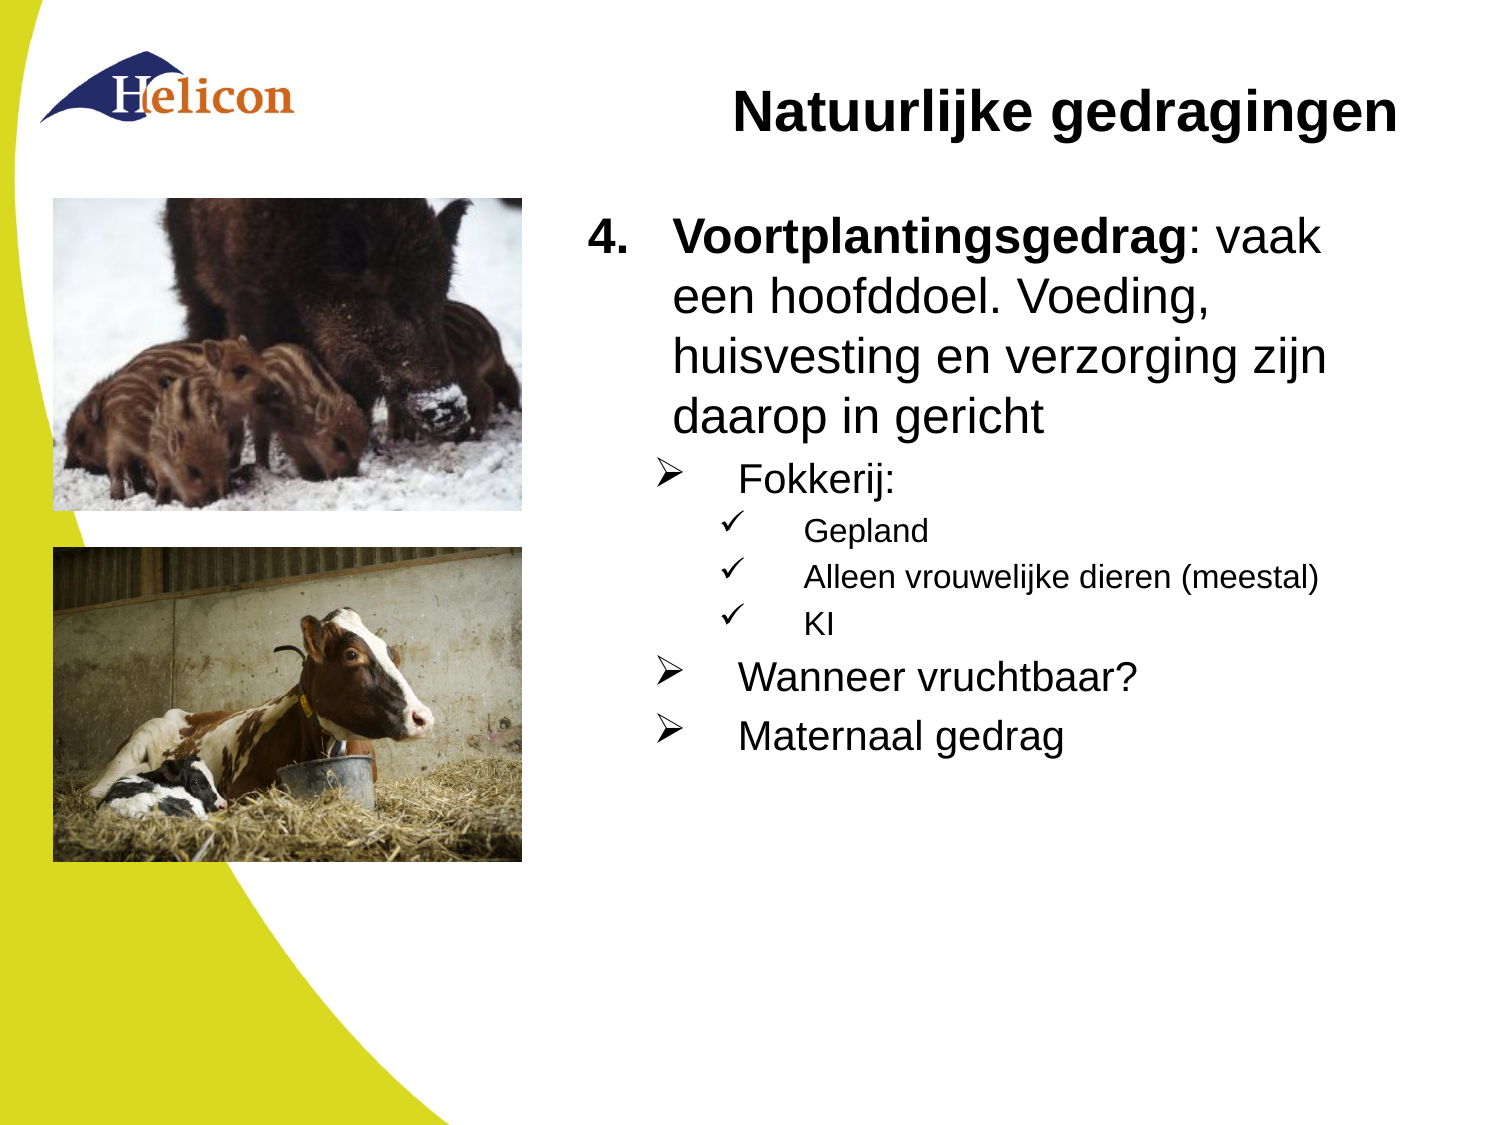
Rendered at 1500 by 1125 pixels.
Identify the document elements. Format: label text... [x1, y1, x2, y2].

list Voortplantingsgedrag: vaak een hoofddoel. Voeding, huisvesting en verzorging zijn daarop in gericht Fokkerij: Gepland Alleen vrouwelijke dieren (meestal) KI Wanneer vruchtbaar? Maternaal gedrag [572, 196, 1425, 1005]
picture [0, 0, 1500, 1125]
title Natuurlijke gedragingen [324, 54, 1415, 161]
